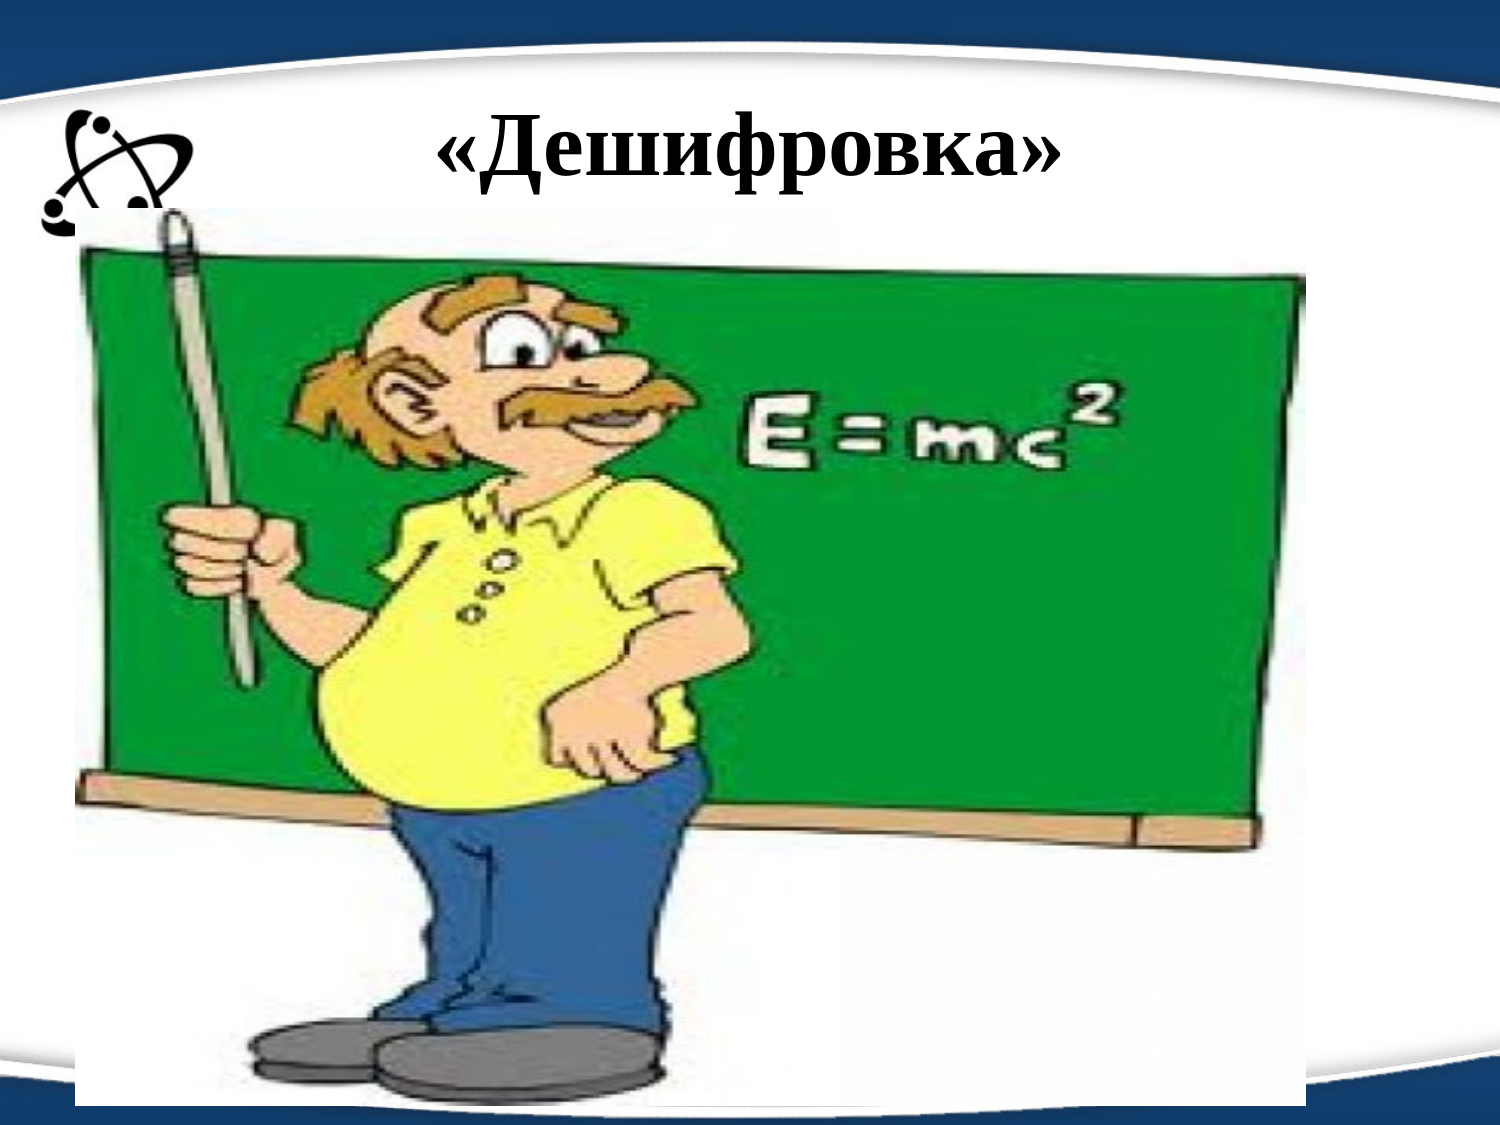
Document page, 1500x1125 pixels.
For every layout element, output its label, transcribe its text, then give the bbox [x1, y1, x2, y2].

title «Дешифровка» [75, 45, 1425, 233]
picture [0, 0, 1500, 1125]
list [74, 207, 1306, 1107]
